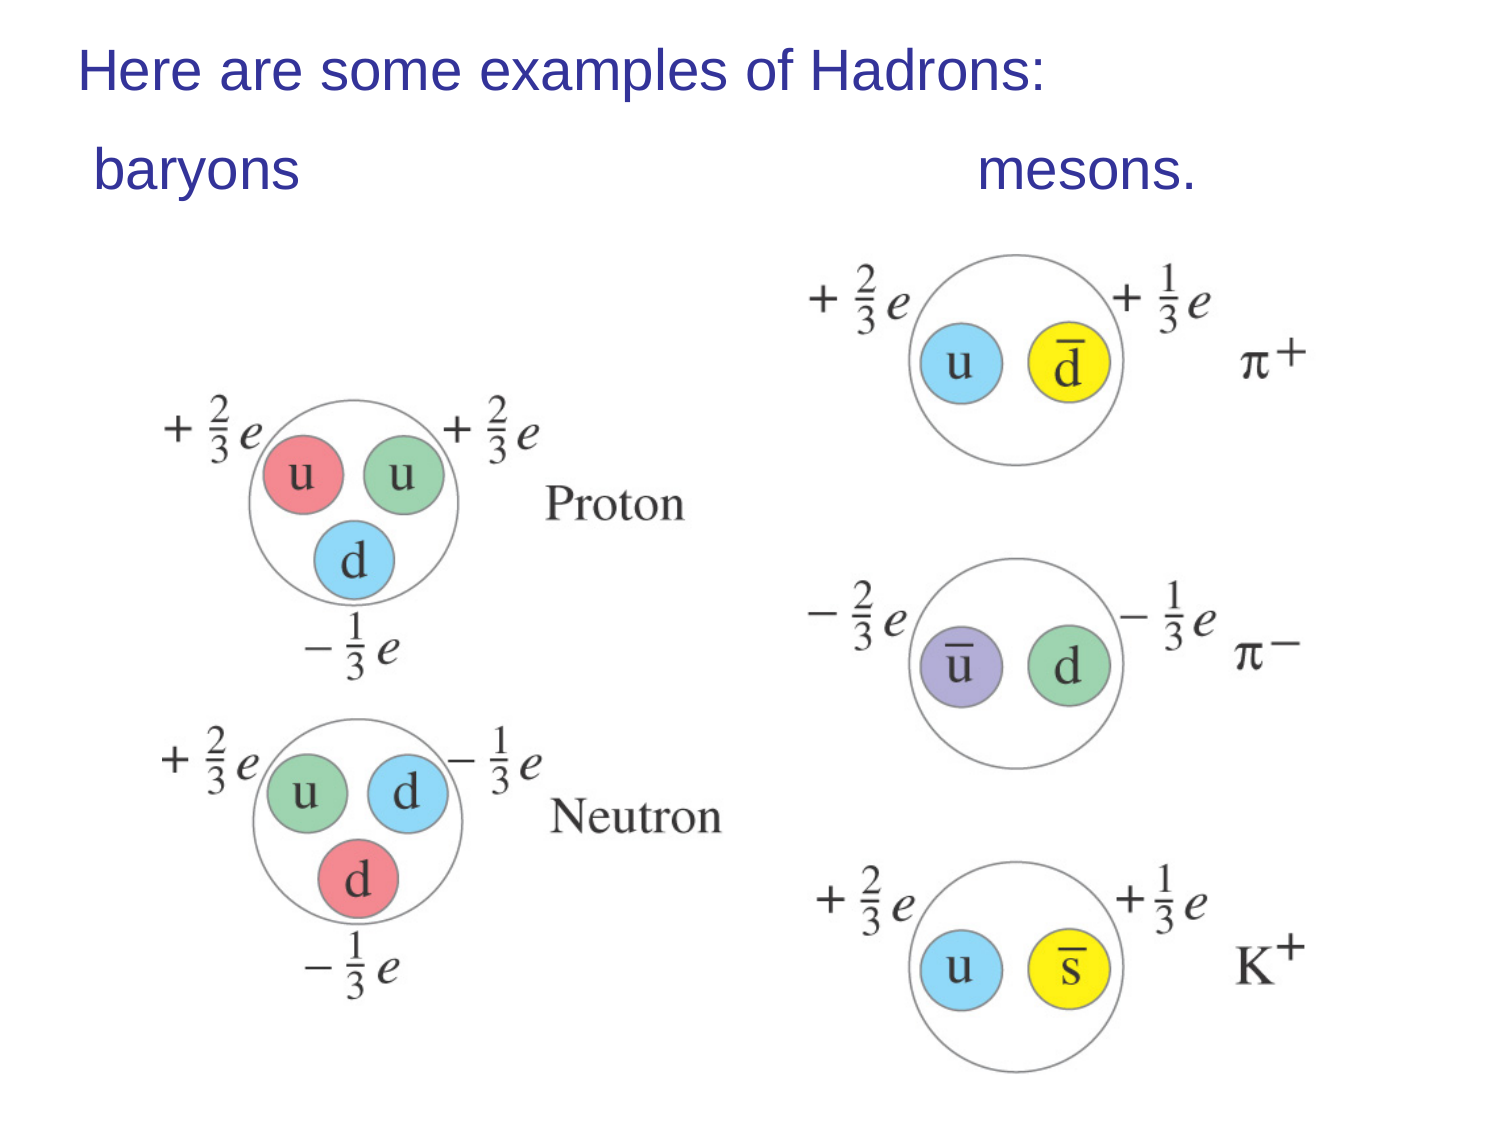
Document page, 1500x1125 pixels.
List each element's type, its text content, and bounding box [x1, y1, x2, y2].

text_box Here are some examples of Hadrons: baryons mesons. [62, 24, 1413, 308]
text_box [162, 249, 1341, 1076]
